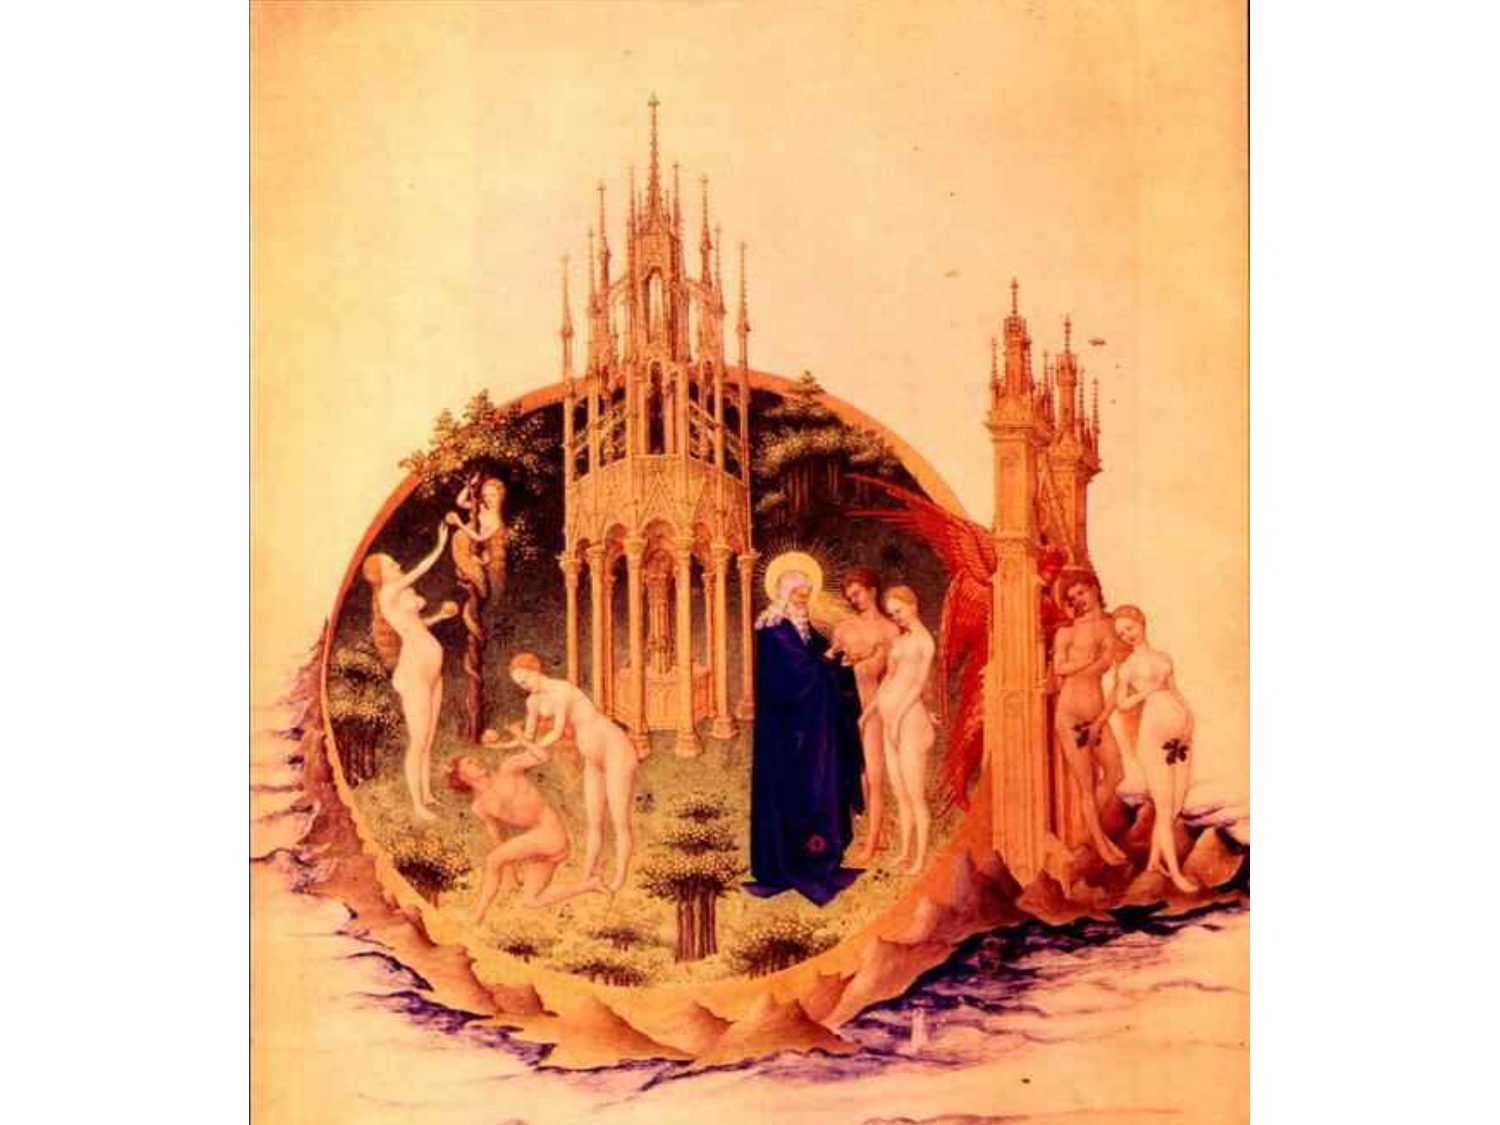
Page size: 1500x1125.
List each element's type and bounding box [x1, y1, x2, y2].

picture [249, 0, 1251, 1125]
